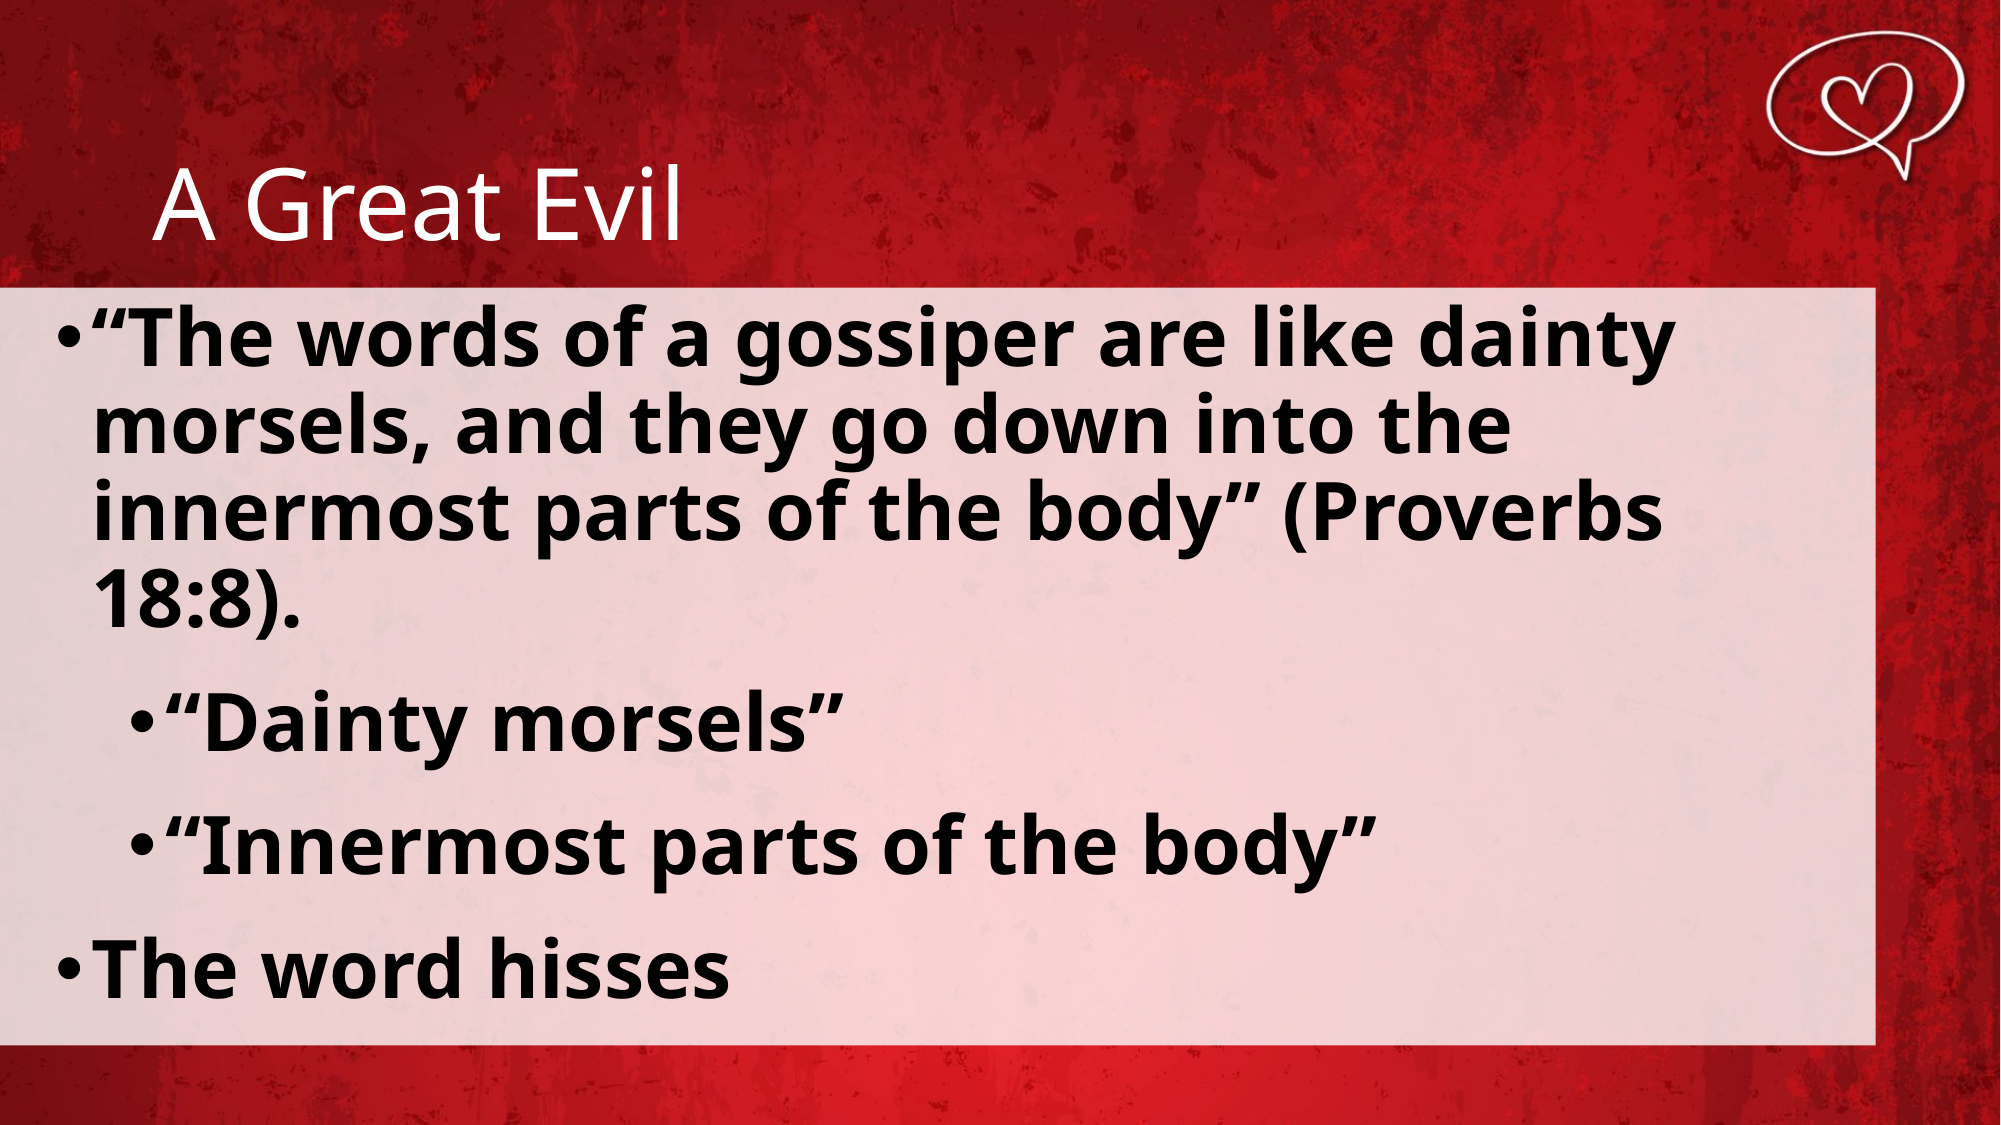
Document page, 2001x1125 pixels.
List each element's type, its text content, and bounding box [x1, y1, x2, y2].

list “The words of a gossiper are like dainty morsels, and they go down into the innermost parts of the body” (Proverbs 18:8). “Dainty morsels” “Innermost parts of the body” The word hisses [40, 286, 1816, 1026]
picture [0, 0, 2001, 1125]
title A Great Evil [137, 59, 1863, 271]
